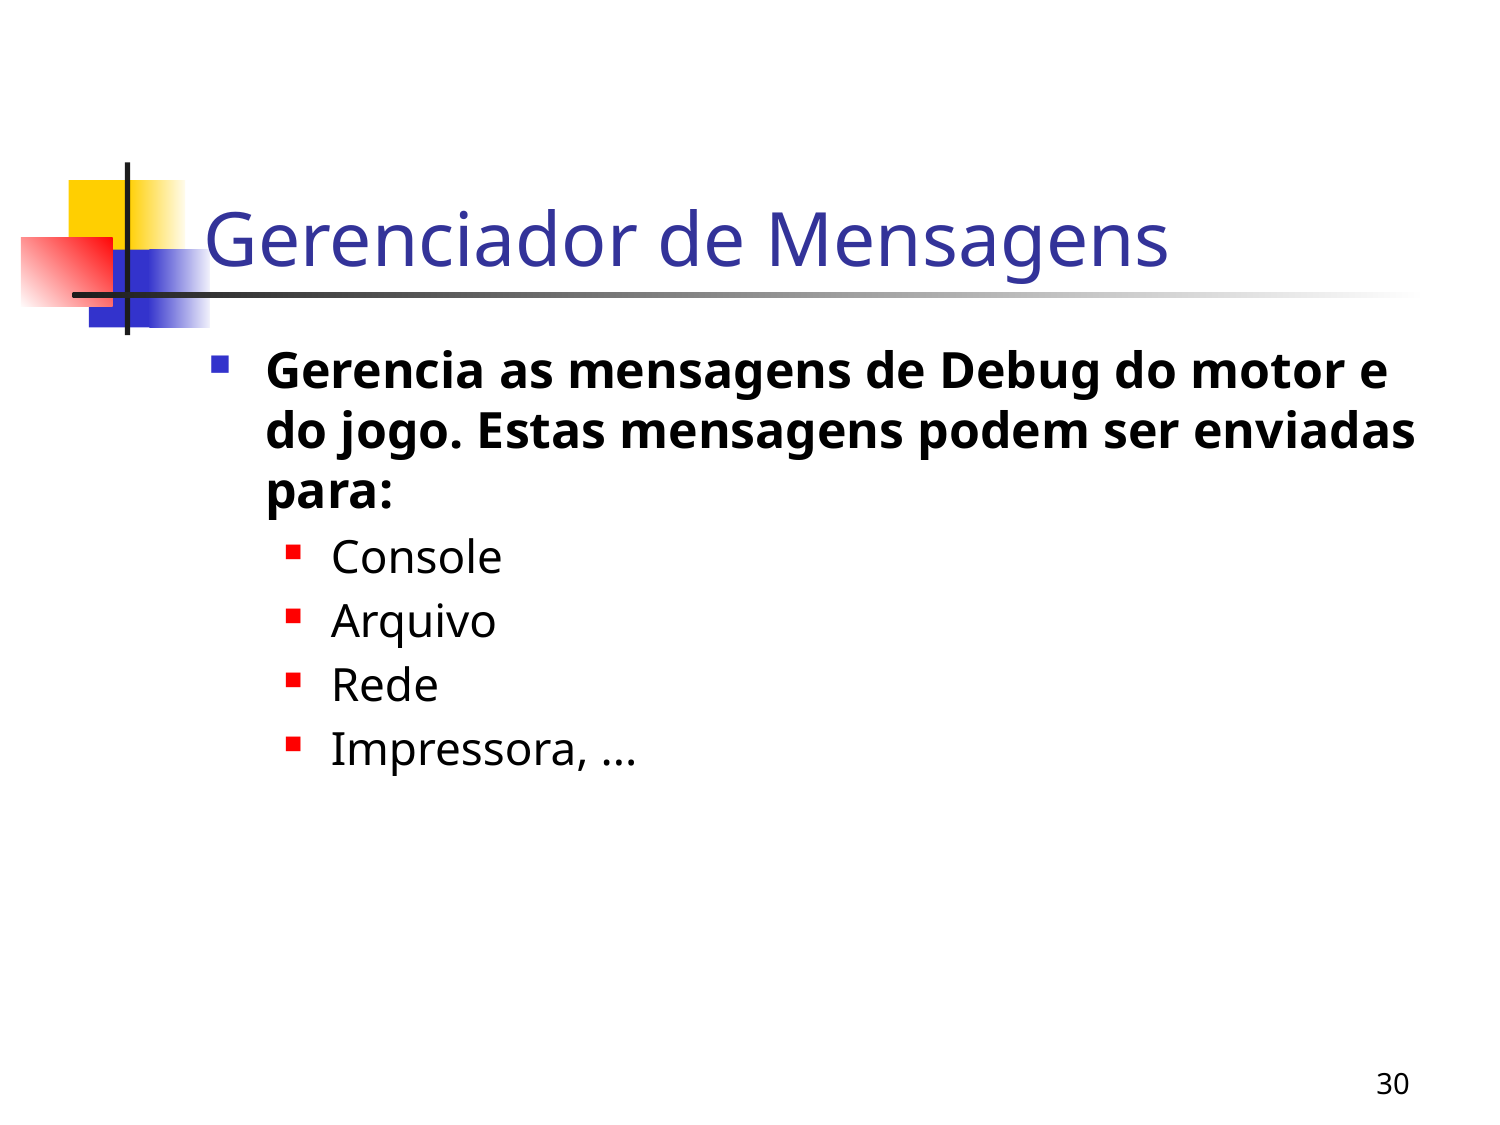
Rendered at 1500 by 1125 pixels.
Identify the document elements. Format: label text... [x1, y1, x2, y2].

slide_number 30 [1112, 1037, 1426, 1113]
list Gerencia as mensagens de Debug do motor e do jogo. Estas mensagens podem ser enviadas para: Console Arquivo Rede Impressora, ... [193, 331, 1469, 1006]
title Gerenciador de Mensagens [188, 101, 1468, 289]
